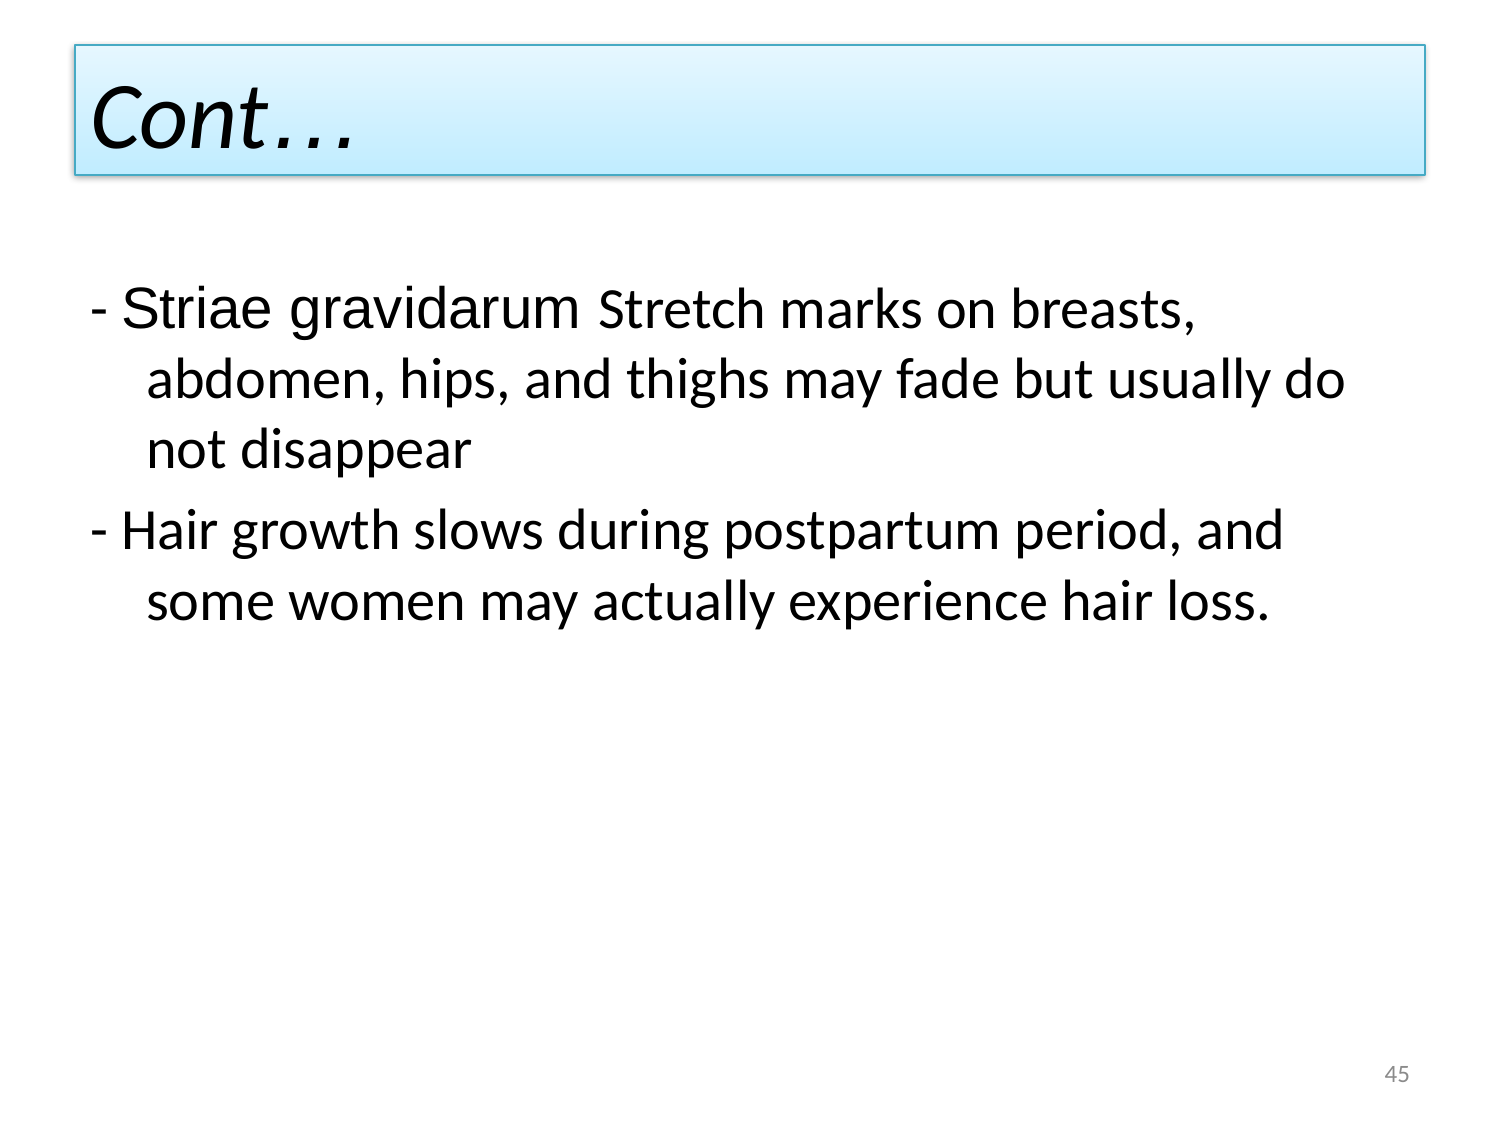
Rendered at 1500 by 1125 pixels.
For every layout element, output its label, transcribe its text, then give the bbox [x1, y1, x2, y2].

title Cont… [74, 44, 1426, 176]
list - Striae gravidarum Stretch marks on breasts, abdomen, hips, and thighs may fade but usually do not disappear - Hair growth slows during postpartum period, and some women may actually experience hair loss. [75, 262, 1425, 1005]
slide_number 45 [1074, 1042, 1425, 1103]
